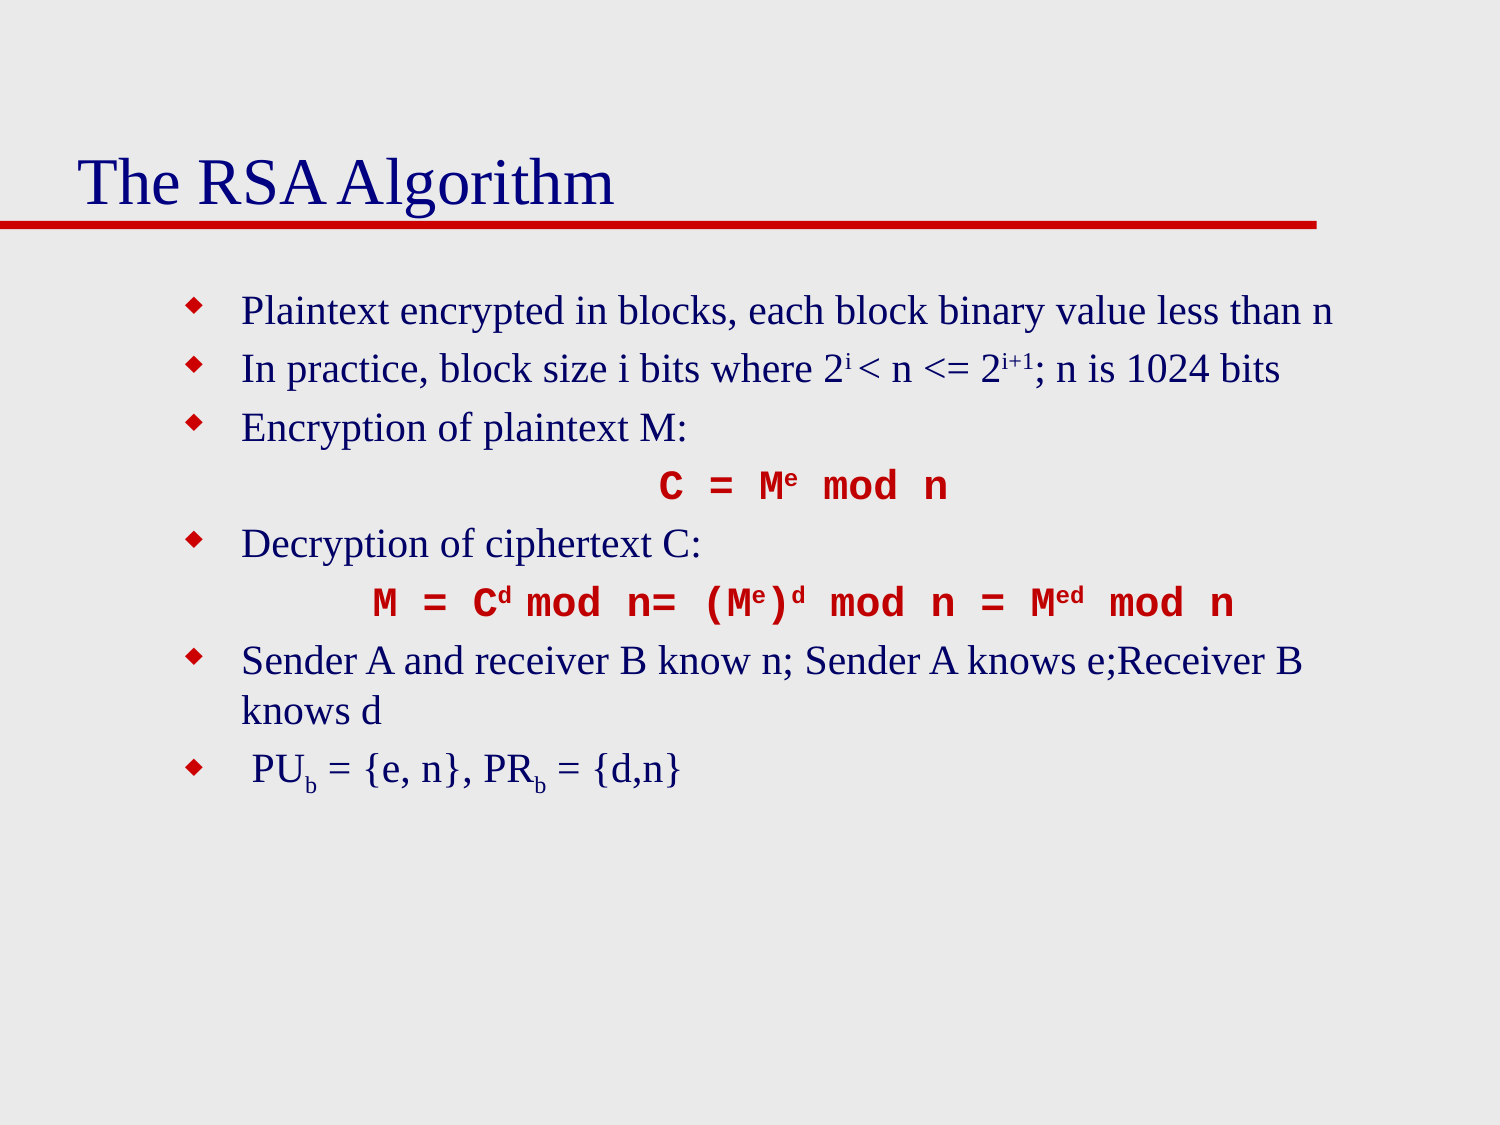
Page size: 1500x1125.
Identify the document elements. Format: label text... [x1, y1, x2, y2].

title The RSA Algorithm [62, 43, 1338, 226]
list Plaintext encrypted in blocks, each block binary value less than n In practice, block size i bits where 2i < n <= 2i+1; n is 1024 bits Encryption of plaintext M: C = Me mod n Decryption of ciphertext C: M = Cd mod n= (Me)d mod n = Med mod n Sender A and receiver B know n; Sender A knows e;Receiver B knows d PUb = {e, n}, PRb = {d,n} [169, 274, 1438, 951]
